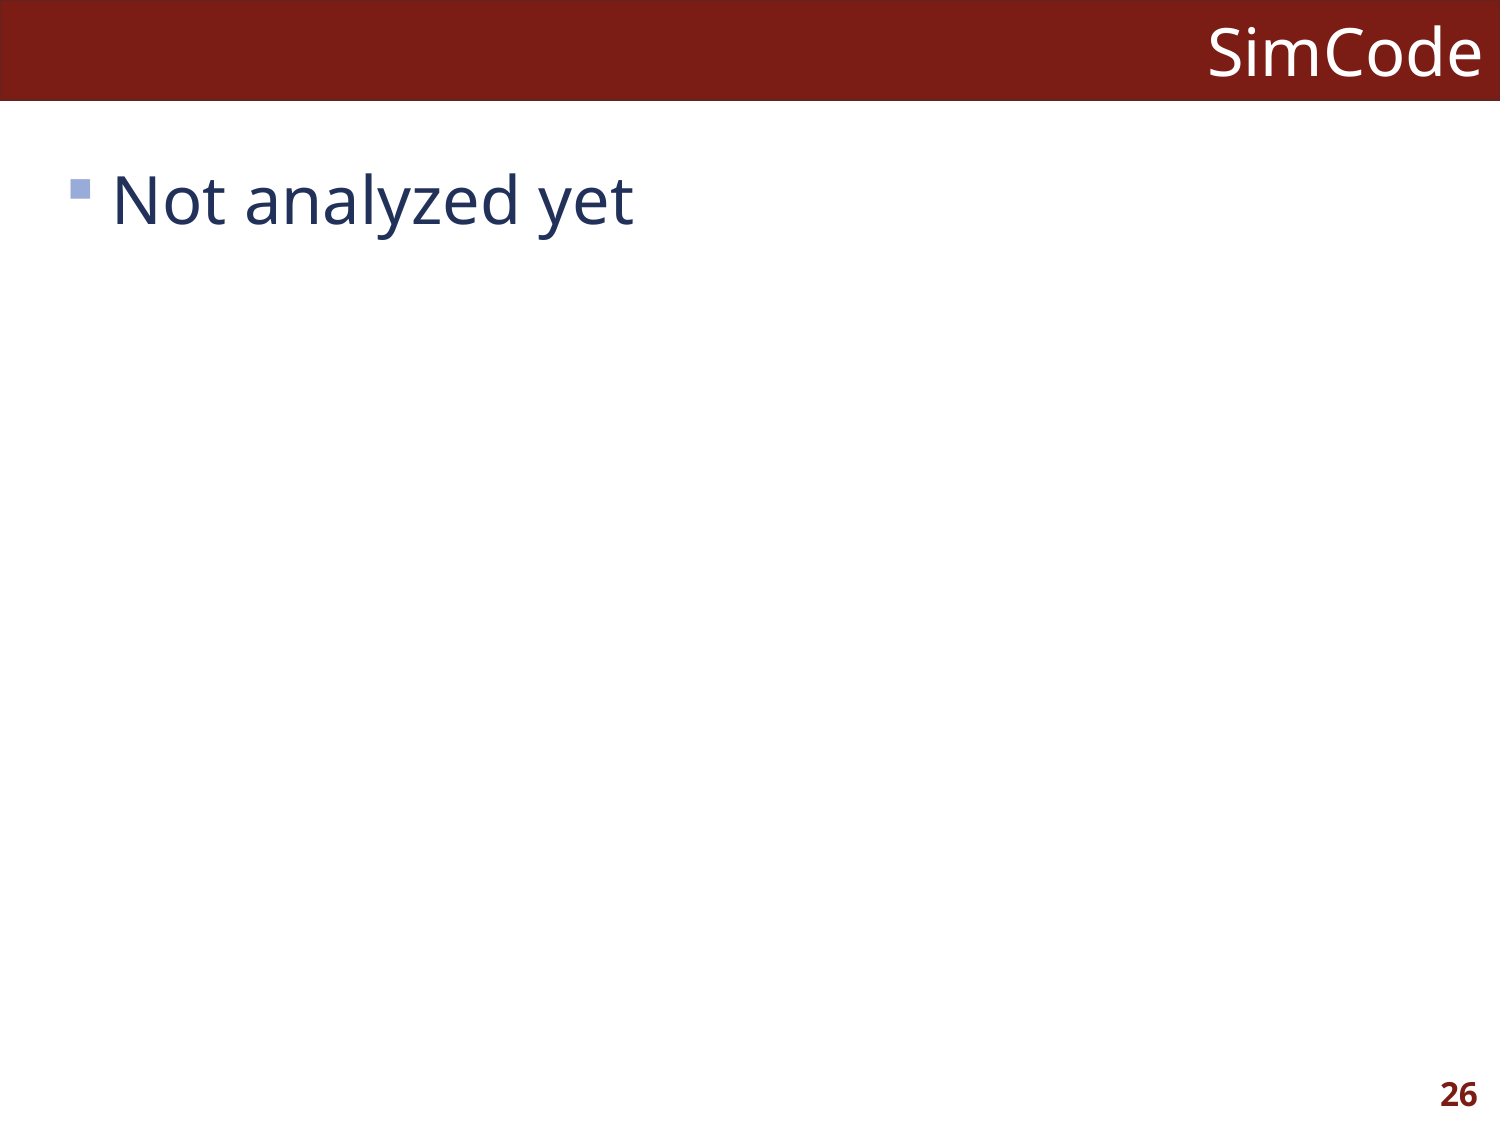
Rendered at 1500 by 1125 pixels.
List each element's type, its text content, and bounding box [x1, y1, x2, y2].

title SimCode [274, 0, 1500, 101]
slide_number 26 [1342, 1065, 1494, 1116]
list Not analyzed yet [49, 149, 1451, 1076]
